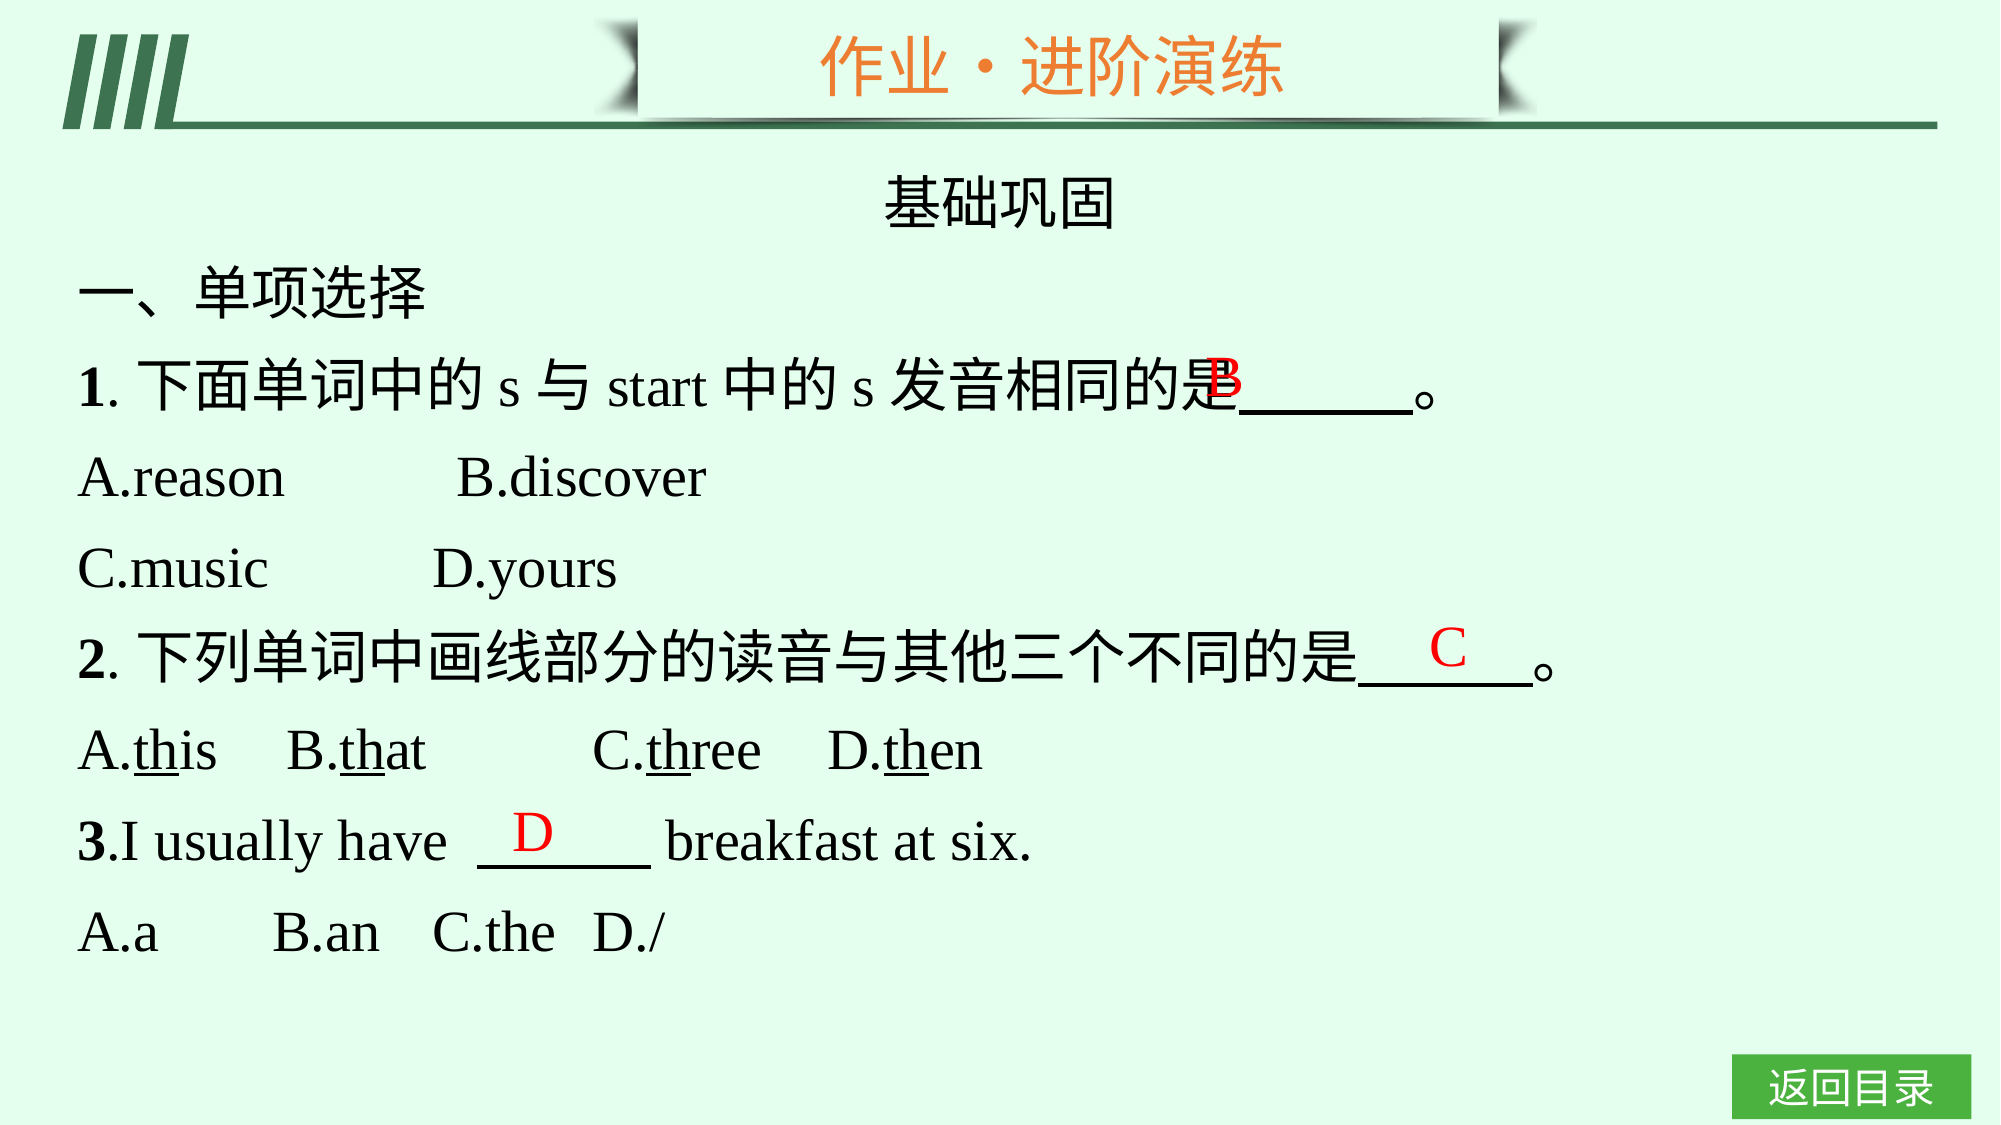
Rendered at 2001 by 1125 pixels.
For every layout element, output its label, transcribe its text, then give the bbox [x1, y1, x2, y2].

text_box C [1414, 600, 1483, 686]
text_box B [1190, 331, 1274, 416]
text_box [594, 16, 1537, 127]
text_box 基础巩固 一、单项选择 1.下面单词中的s与start中的s发音相同的是 。 A.reason B.discover C.music D.yours 2.下列单词中画线部分的读音与其他三个不同的是 。 A.this B.that C.three D.then 3.I usually have breakfast at six. A.a B.an C.the D./ [62, 137, 1938, 971]
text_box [62, 34, 1938, 130]
text_box D [497, 786, 570, 871]
